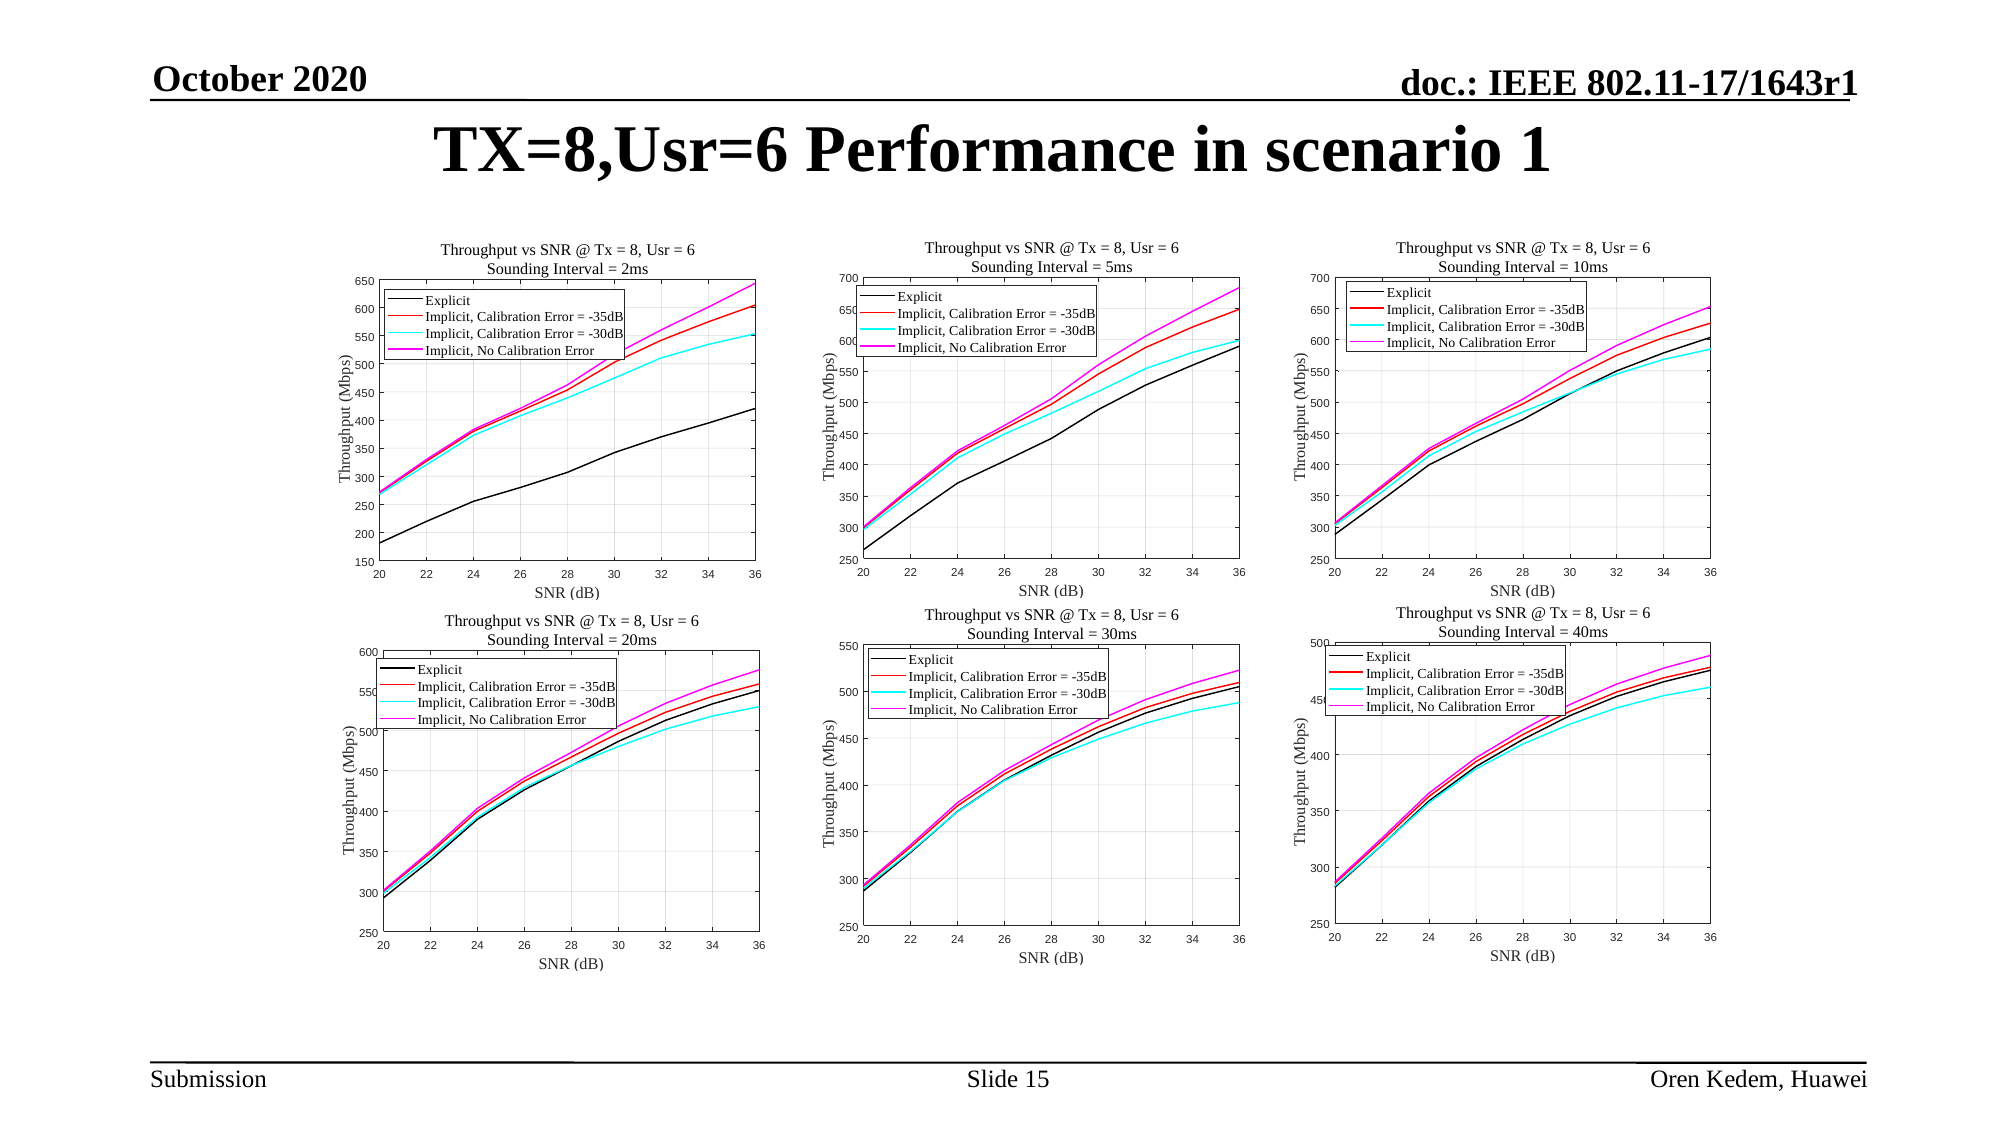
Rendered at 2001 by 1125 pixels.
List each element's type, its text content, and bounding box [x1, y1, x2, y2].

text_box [316, 234, 1757, 971]
slide_number Slide 15 [950, 1061, 1067, 1123]
title TX=8,Usr=6 Performance in scenario 1 [152, 90, 1853, 199]
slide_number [152, 54, 563, 100]
footer Oren Kedem, Huawei [1171, 1061, 1869, 1093]
